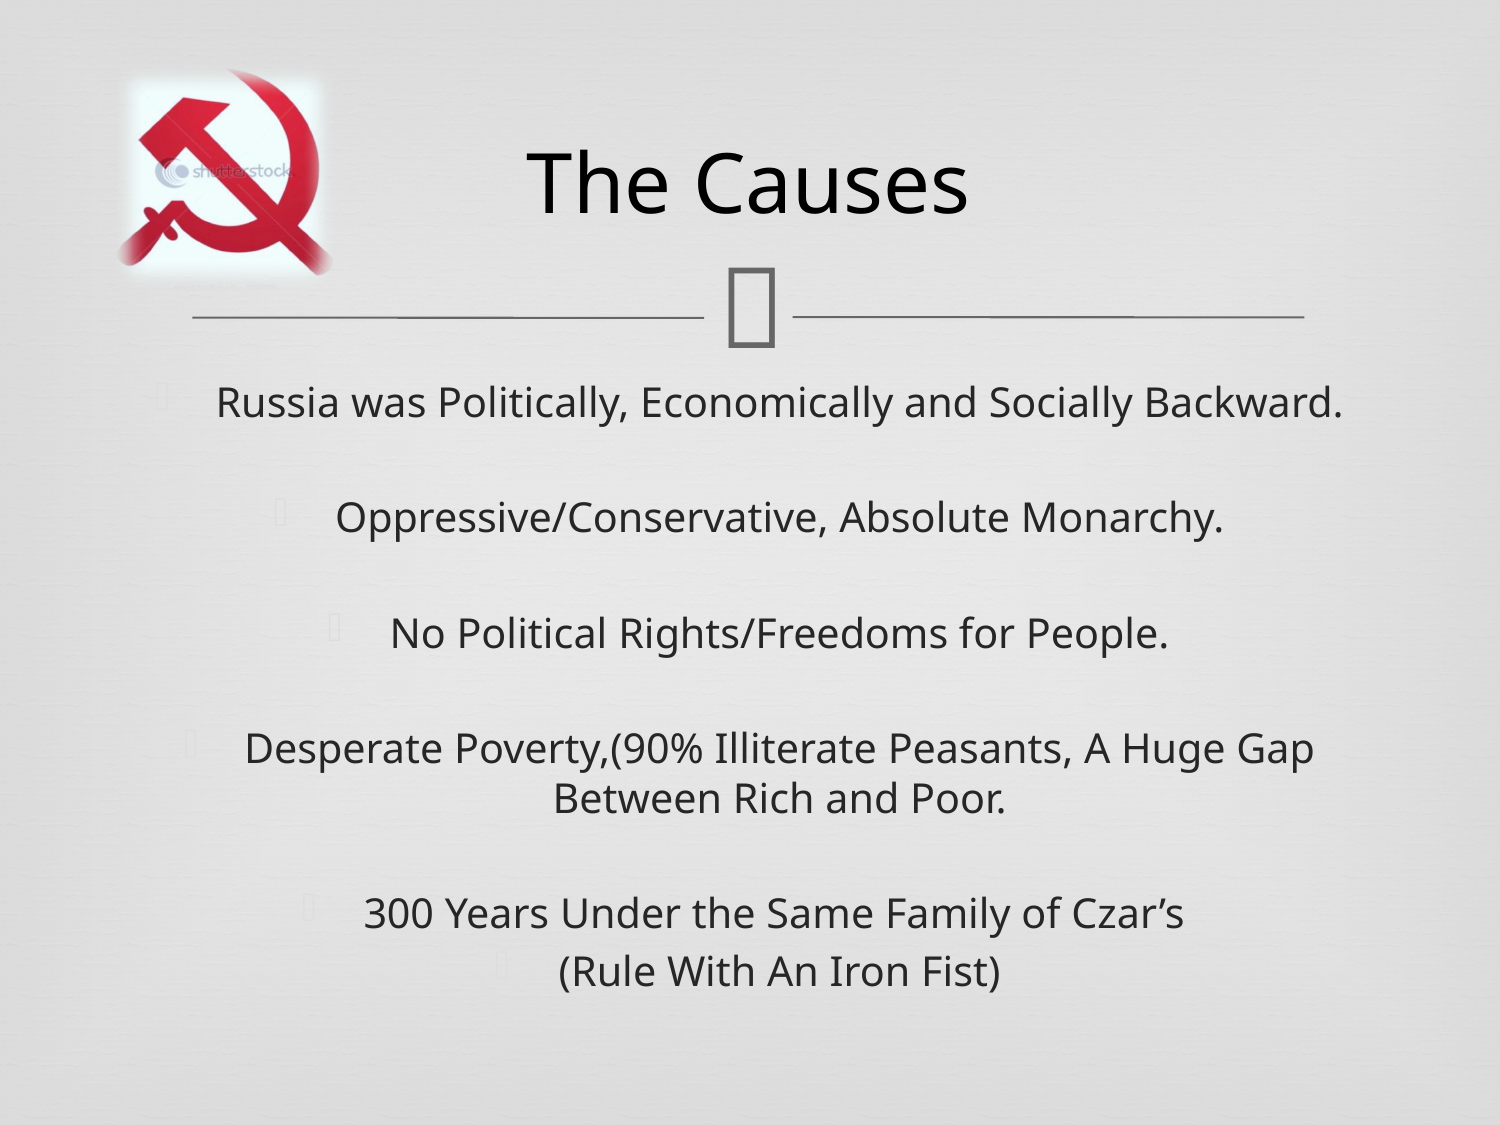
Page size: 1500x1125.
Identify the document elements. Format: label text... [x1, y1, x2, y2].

picture [111, 61, 338, 292]
title The Causes [344, 93, 1386, 267]
list Russia was Politically, Economically and Socially Backward. Oppressive/Conservative, Absolute Monarchy. No Political Rights/Freedoms for People. Desperate Poverty,(90% Illiterate Peasants, A Huge Gap Between Rich and Poor. 300 Years Under the Same Family of Czar’s (Rule With An Iron Fist) [114, 368, 1386, 1005]
